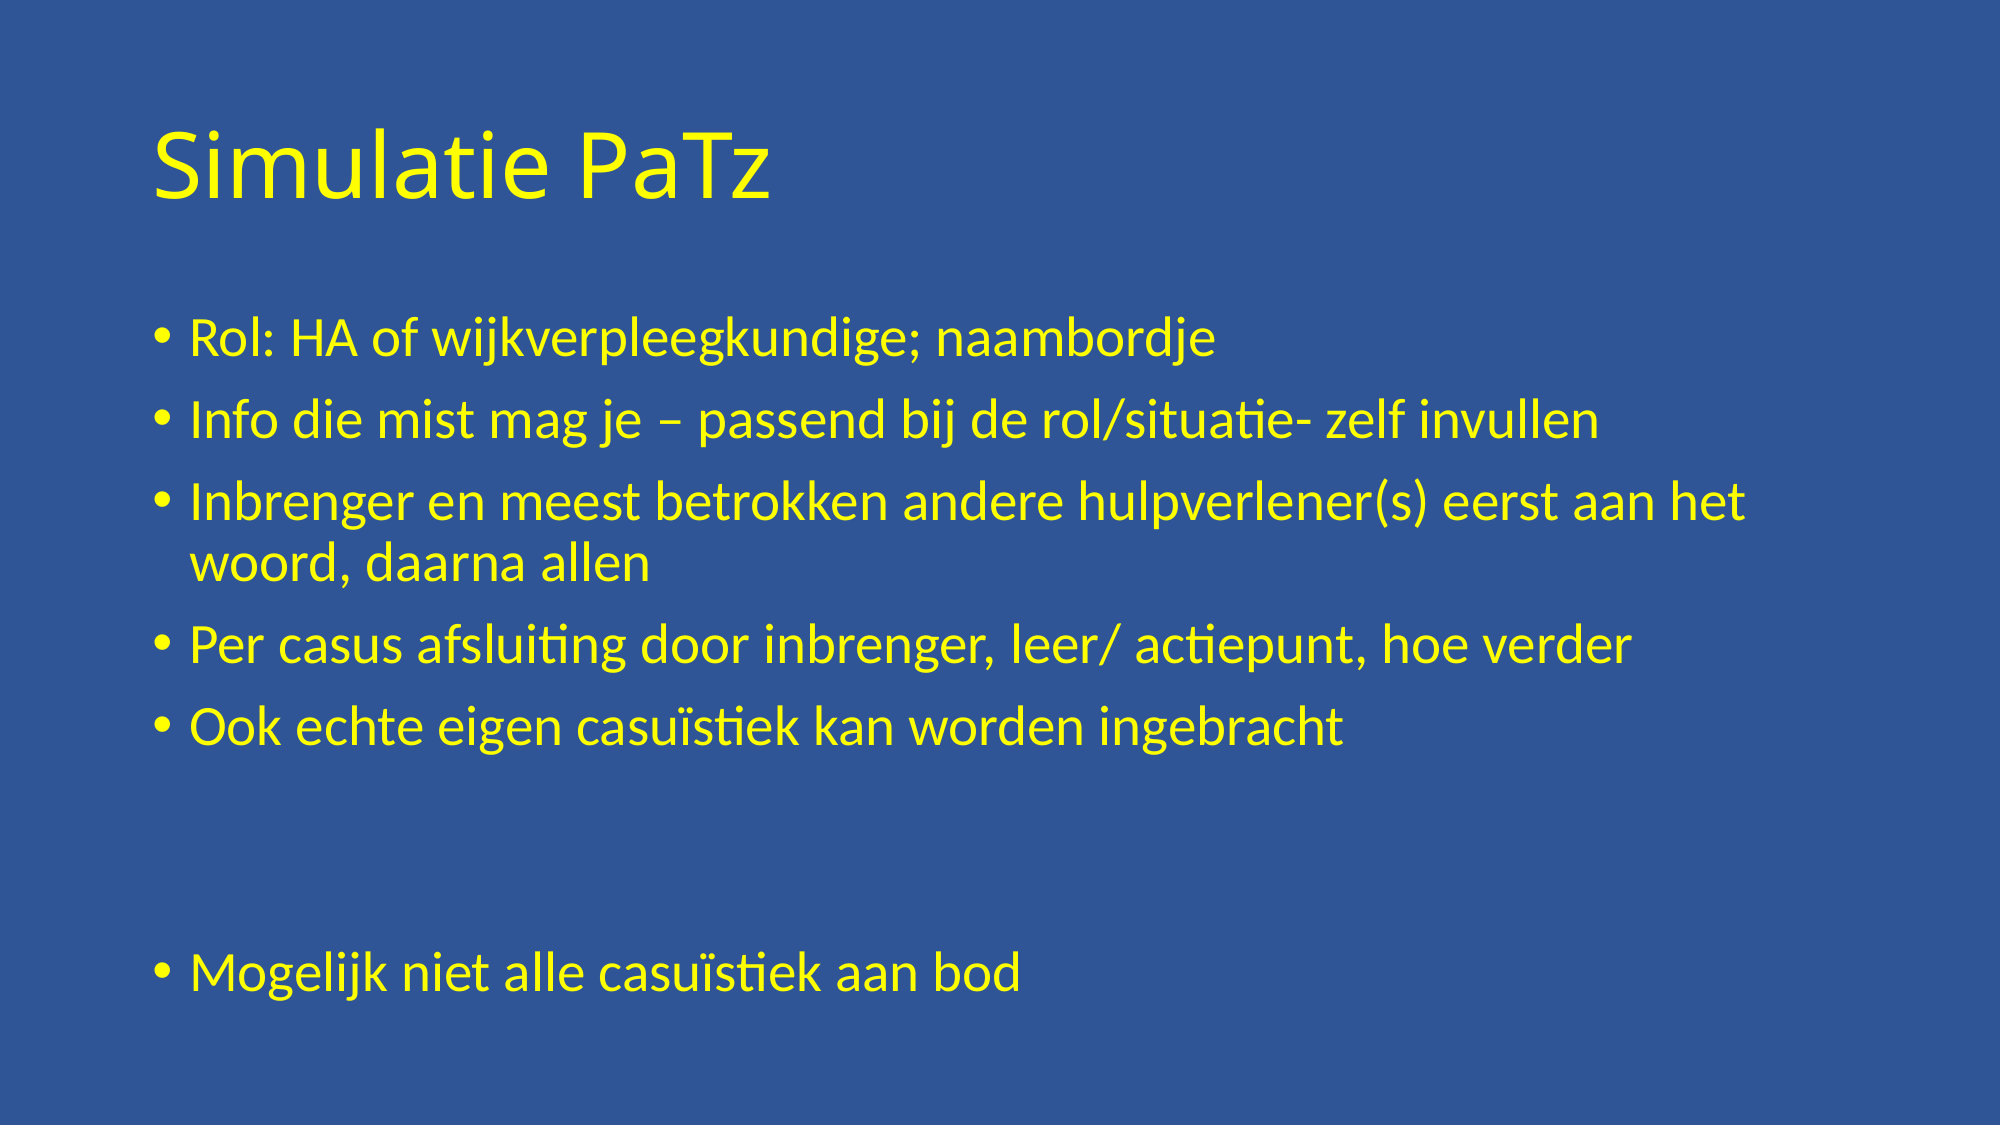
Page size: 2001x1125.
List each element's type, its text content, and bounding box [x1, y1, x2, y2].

list Rol: HA of wijkverpleegkundige; naambordje Info die mist mag je – passend bij de rol/situatie- zelf invullen Inbrenger en meest betrokken andere hulpverlener(s) eerst aan het woord, daarna allen Per casus afsluiting door inbrenger, leer/ actiepunt, hoe verder Ook echte eigen casuïstiek kan worden ingebracht Mogelijk niet alle casuïstiek aan bod [137, 299, 1863, 1014]
title Simulatie PaTz [137, 59, 1863, 278]
